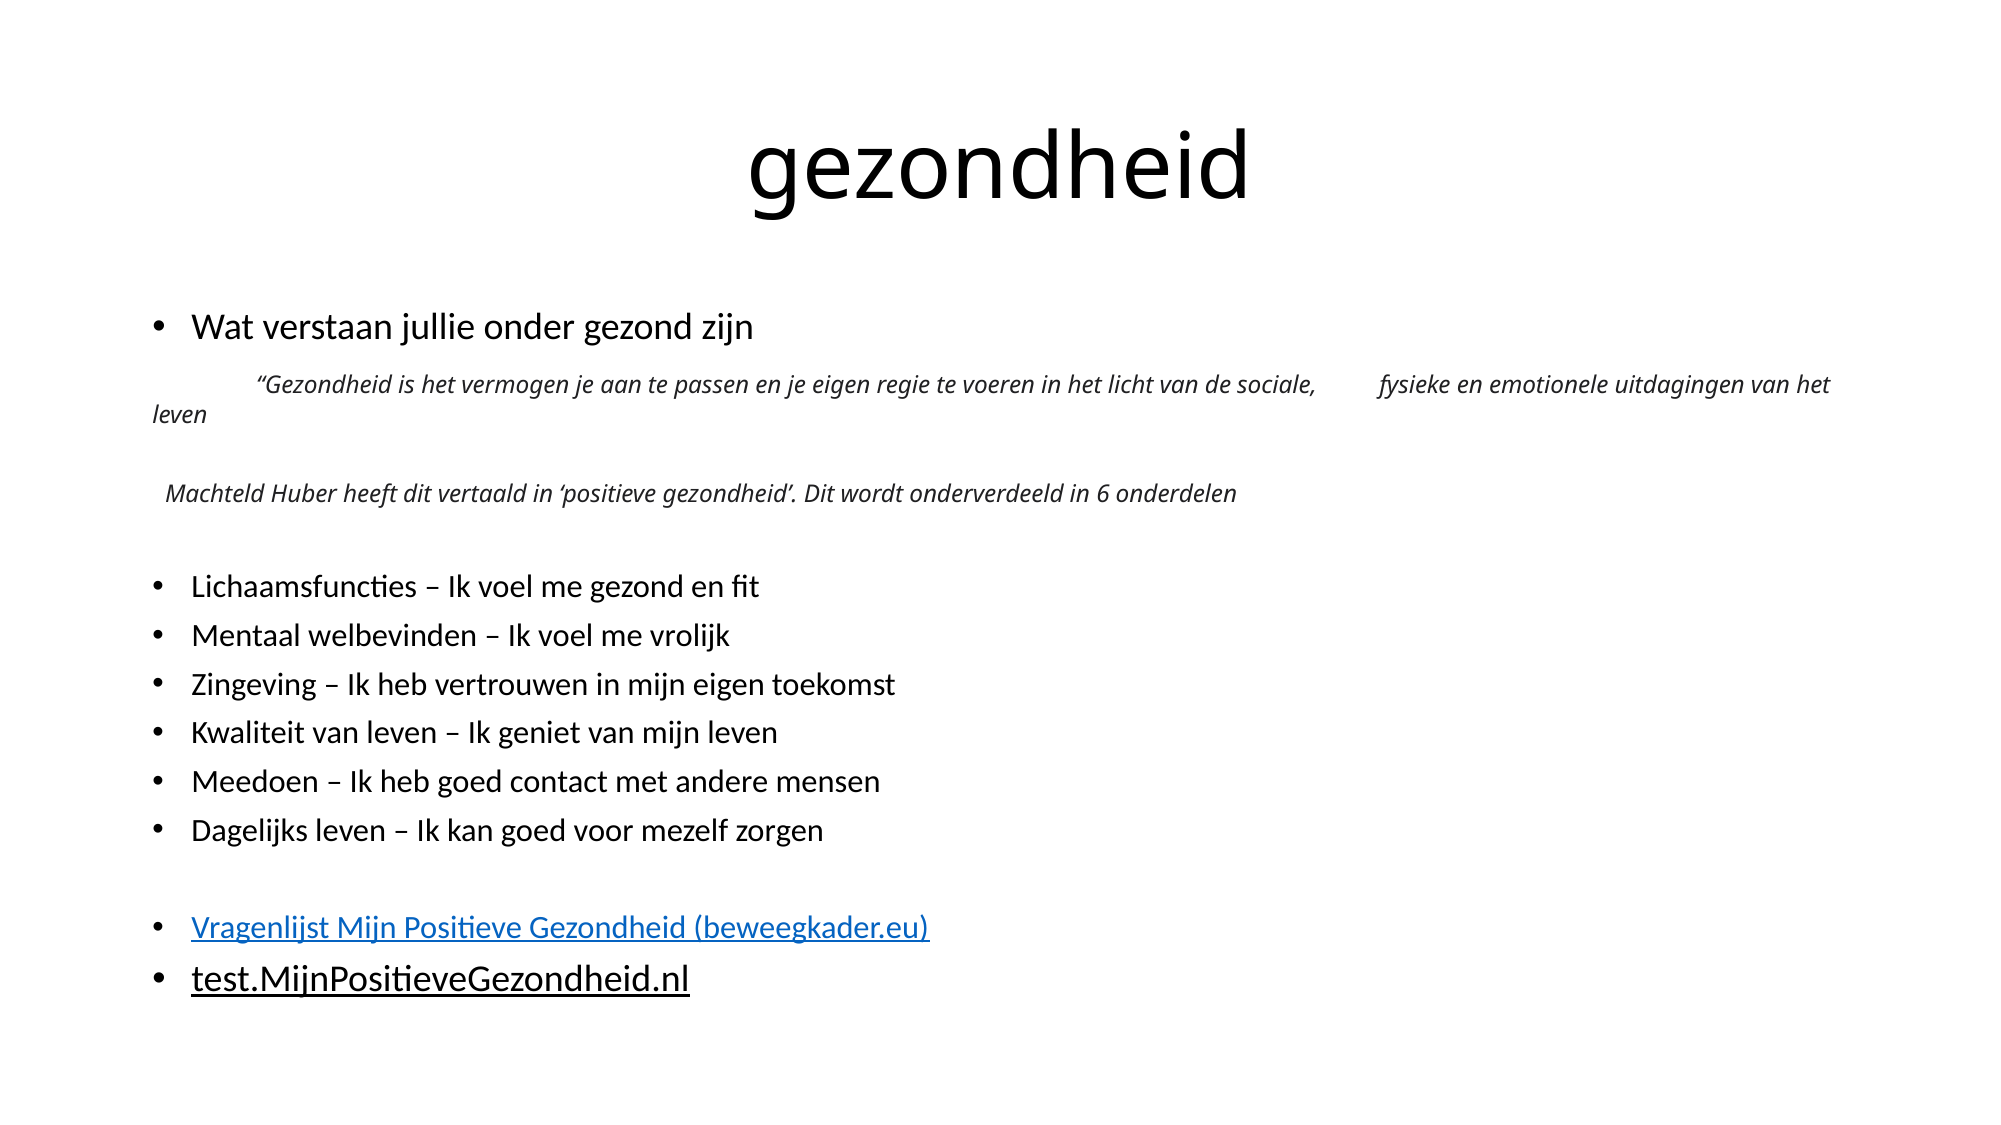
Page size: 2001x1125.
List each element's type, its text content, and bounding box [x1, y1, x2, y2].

title gezondheid [137, 59, 1863, 278]
list Wat verstaan jullie onder gezond zijn “Gezondheid is het vermogen je aan te passen en je eigen regie te voeren in het licht van de sociale, fysieke en emotionele uitdagingen van het leven Machteld Huber heeft dit vertaald in ‘positieve gezondheid’. Dit wordt onderverdeeld in 6 onderdelen Lichaamsfuncties – Ik voel me gezond en fit Mentaal welbevinden – Ik voel me vrolijk Zingeving – Ik heb vertrouwen in mijn eigen toekomst Kwaliteit van leven – Ik geniet van mijn leven Meedoen – Ik heb goed contact met andere mensen Dagelijks leven – Ik kan goed voor mezelf zorgen Vragenlijst Mijn Positieve Gezondheid (beweegkader.eu) test.MijnPositieveGezondheid.nl [137, 299, 1863, 1014]
